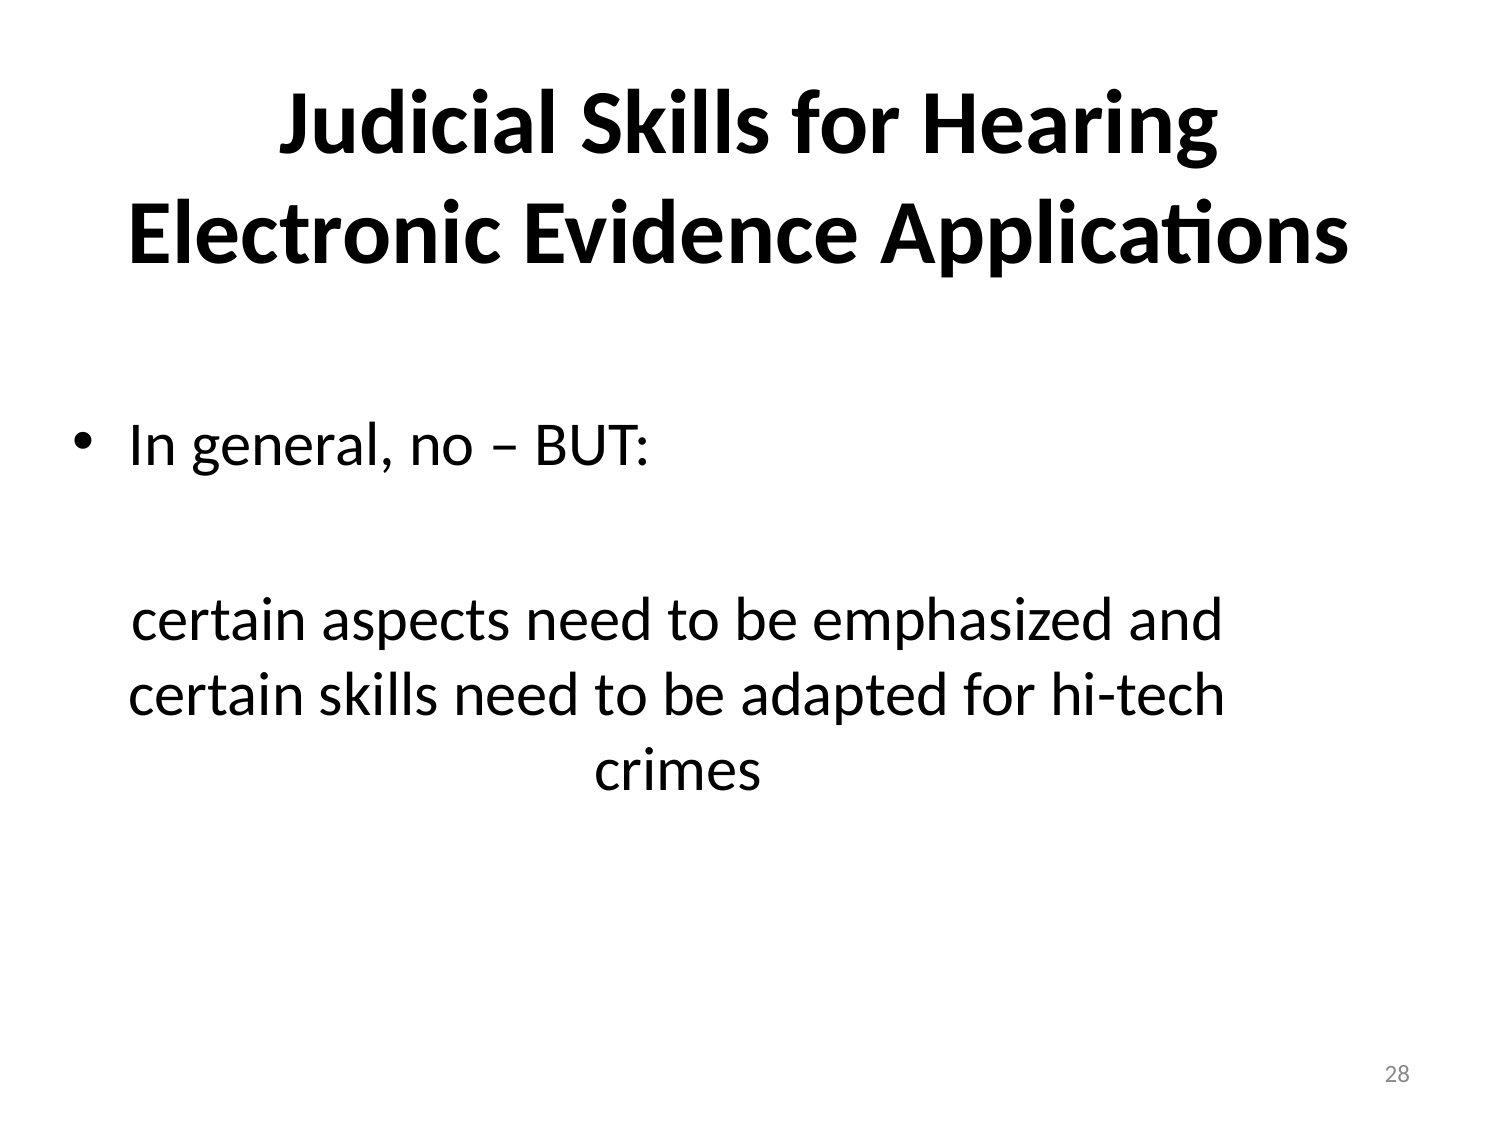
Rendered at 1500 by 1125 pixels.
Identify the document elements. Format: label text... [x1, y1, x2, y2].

title Judicial Skills for Hearing Electronic Evidence Applications [75, 78, 1425, 266]
slide_number 28 [1074, 1042, 1425, 1103]
text_box In general, no – BUT: certain aspects need to be emphasized and certain skills need to be adapted for hi-tech crimes [57, 220, 1300, 1097]
